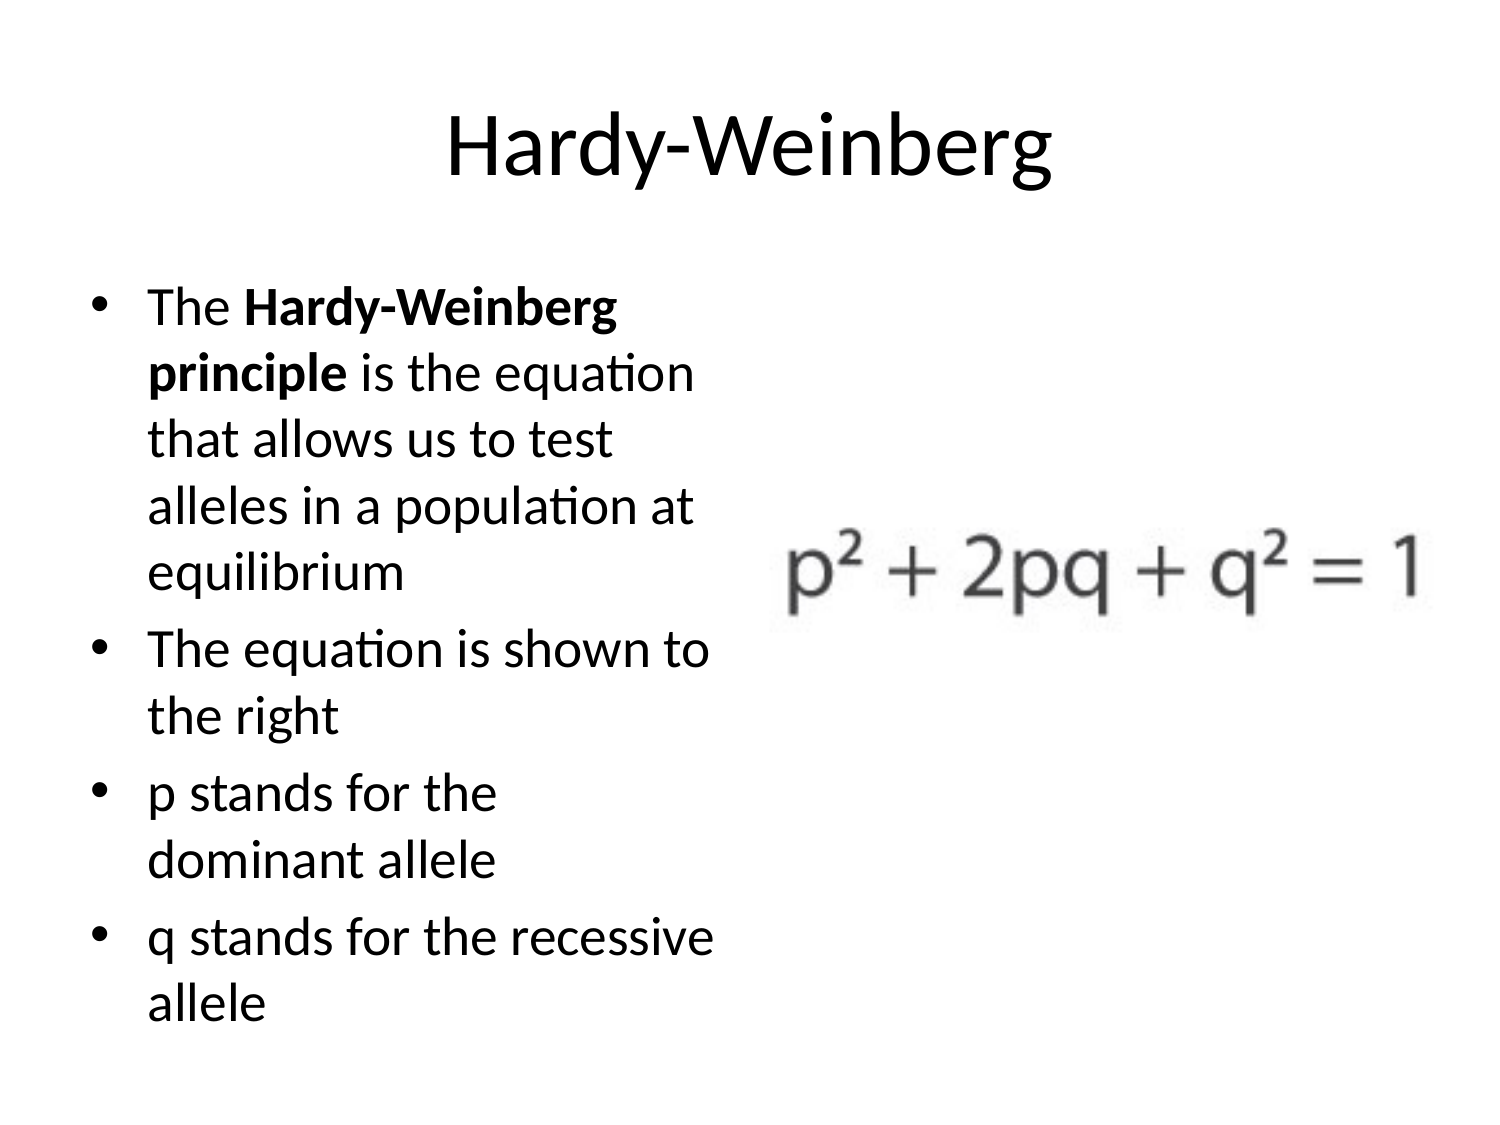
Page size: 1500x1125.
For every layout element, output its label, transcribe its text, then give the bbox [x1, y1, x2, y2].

list The Hardy-Weinberg principle is the equation that allows us to test alleles in a population at equilibrium The equation is shown to the right p stands for the dominant allele q stands for the recessive allele [75, 262, 738, 1050]
title Hardy-Weinberg [75, 45, 1425, 233]
picture [749, 487, 1460, 646]
